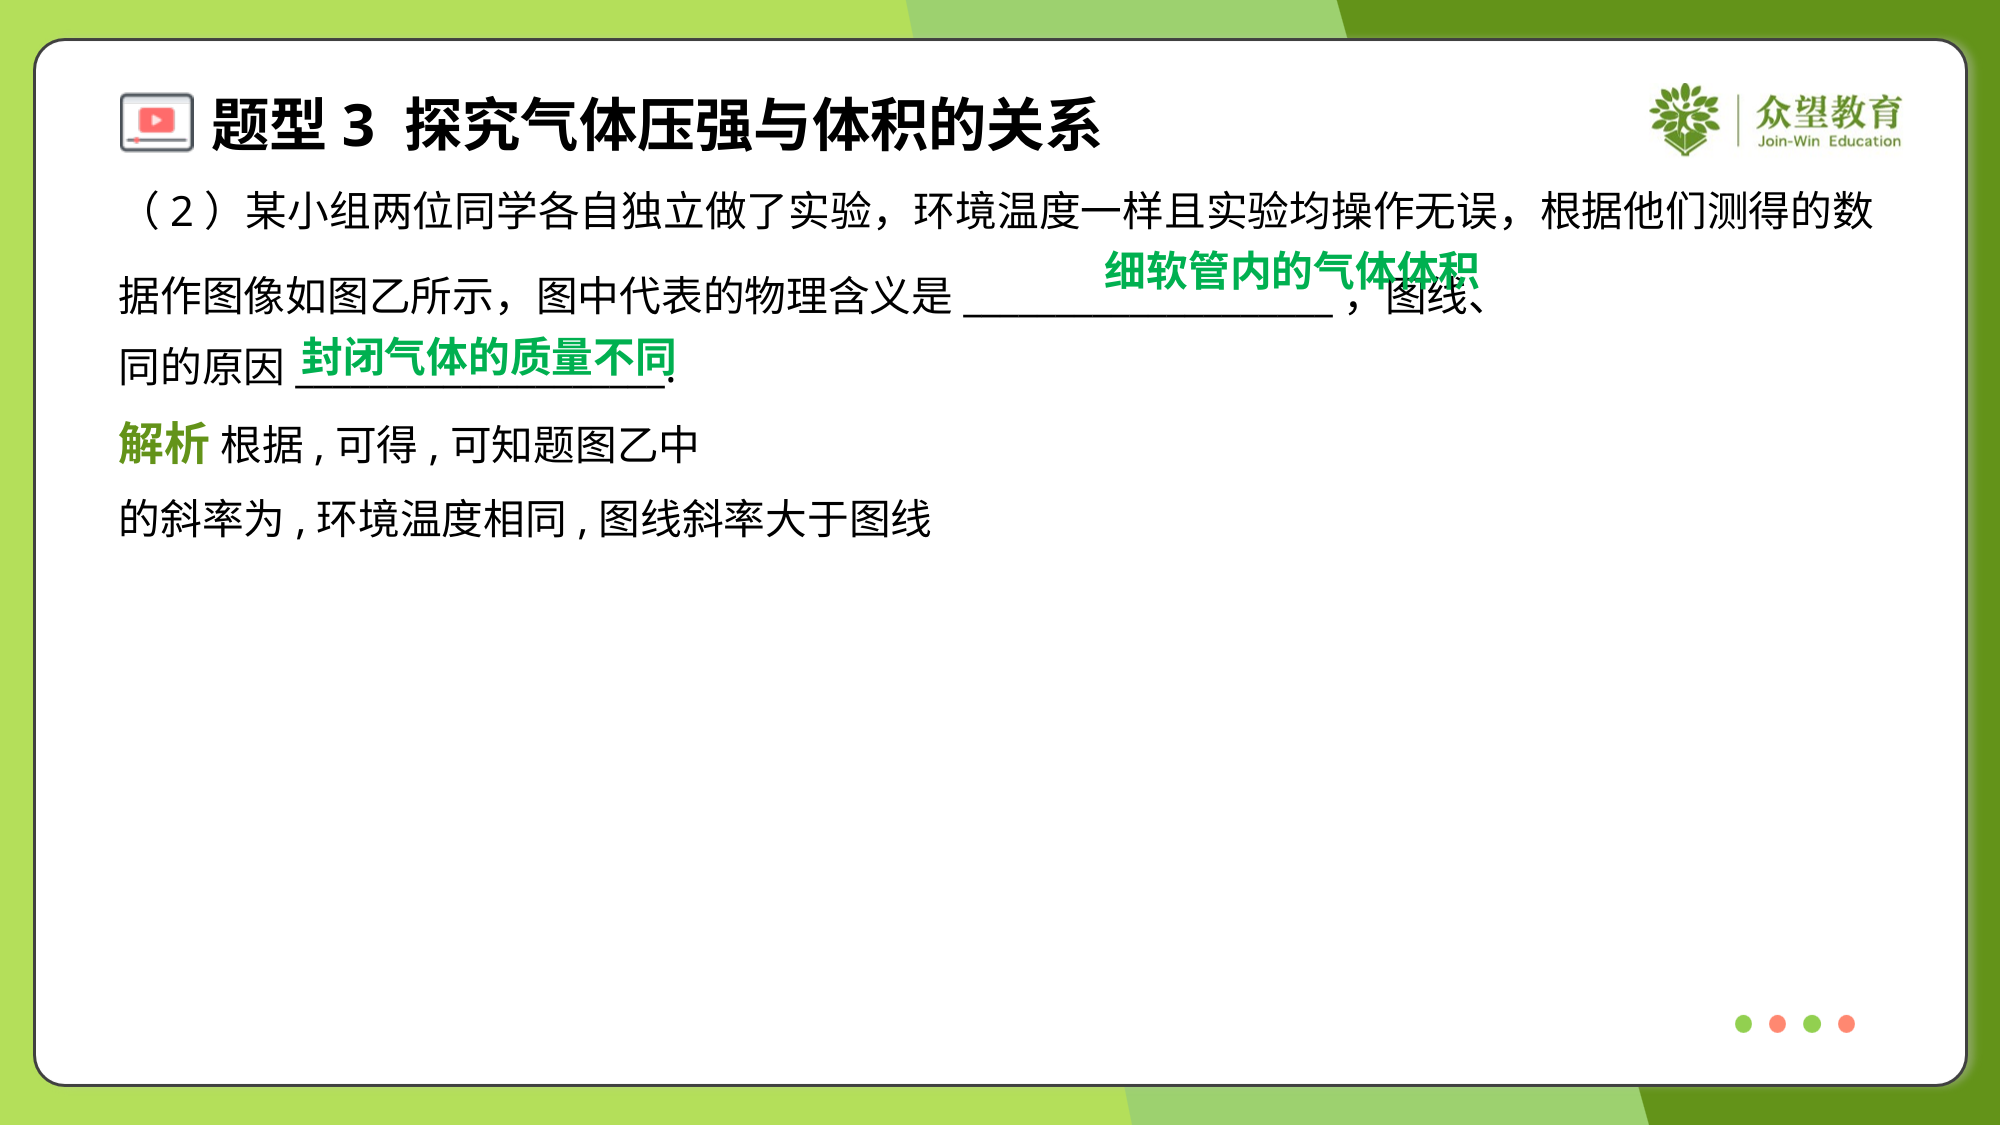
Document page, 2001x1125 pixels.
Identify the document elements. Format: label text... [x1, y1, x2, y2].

picture [0, 0, 2000, 1125]
text_box 封闭气体的质量不同 [286, 310, 692, 375]
text_box 细软管内的气体体积 [1090, 242, 1496, 293]
